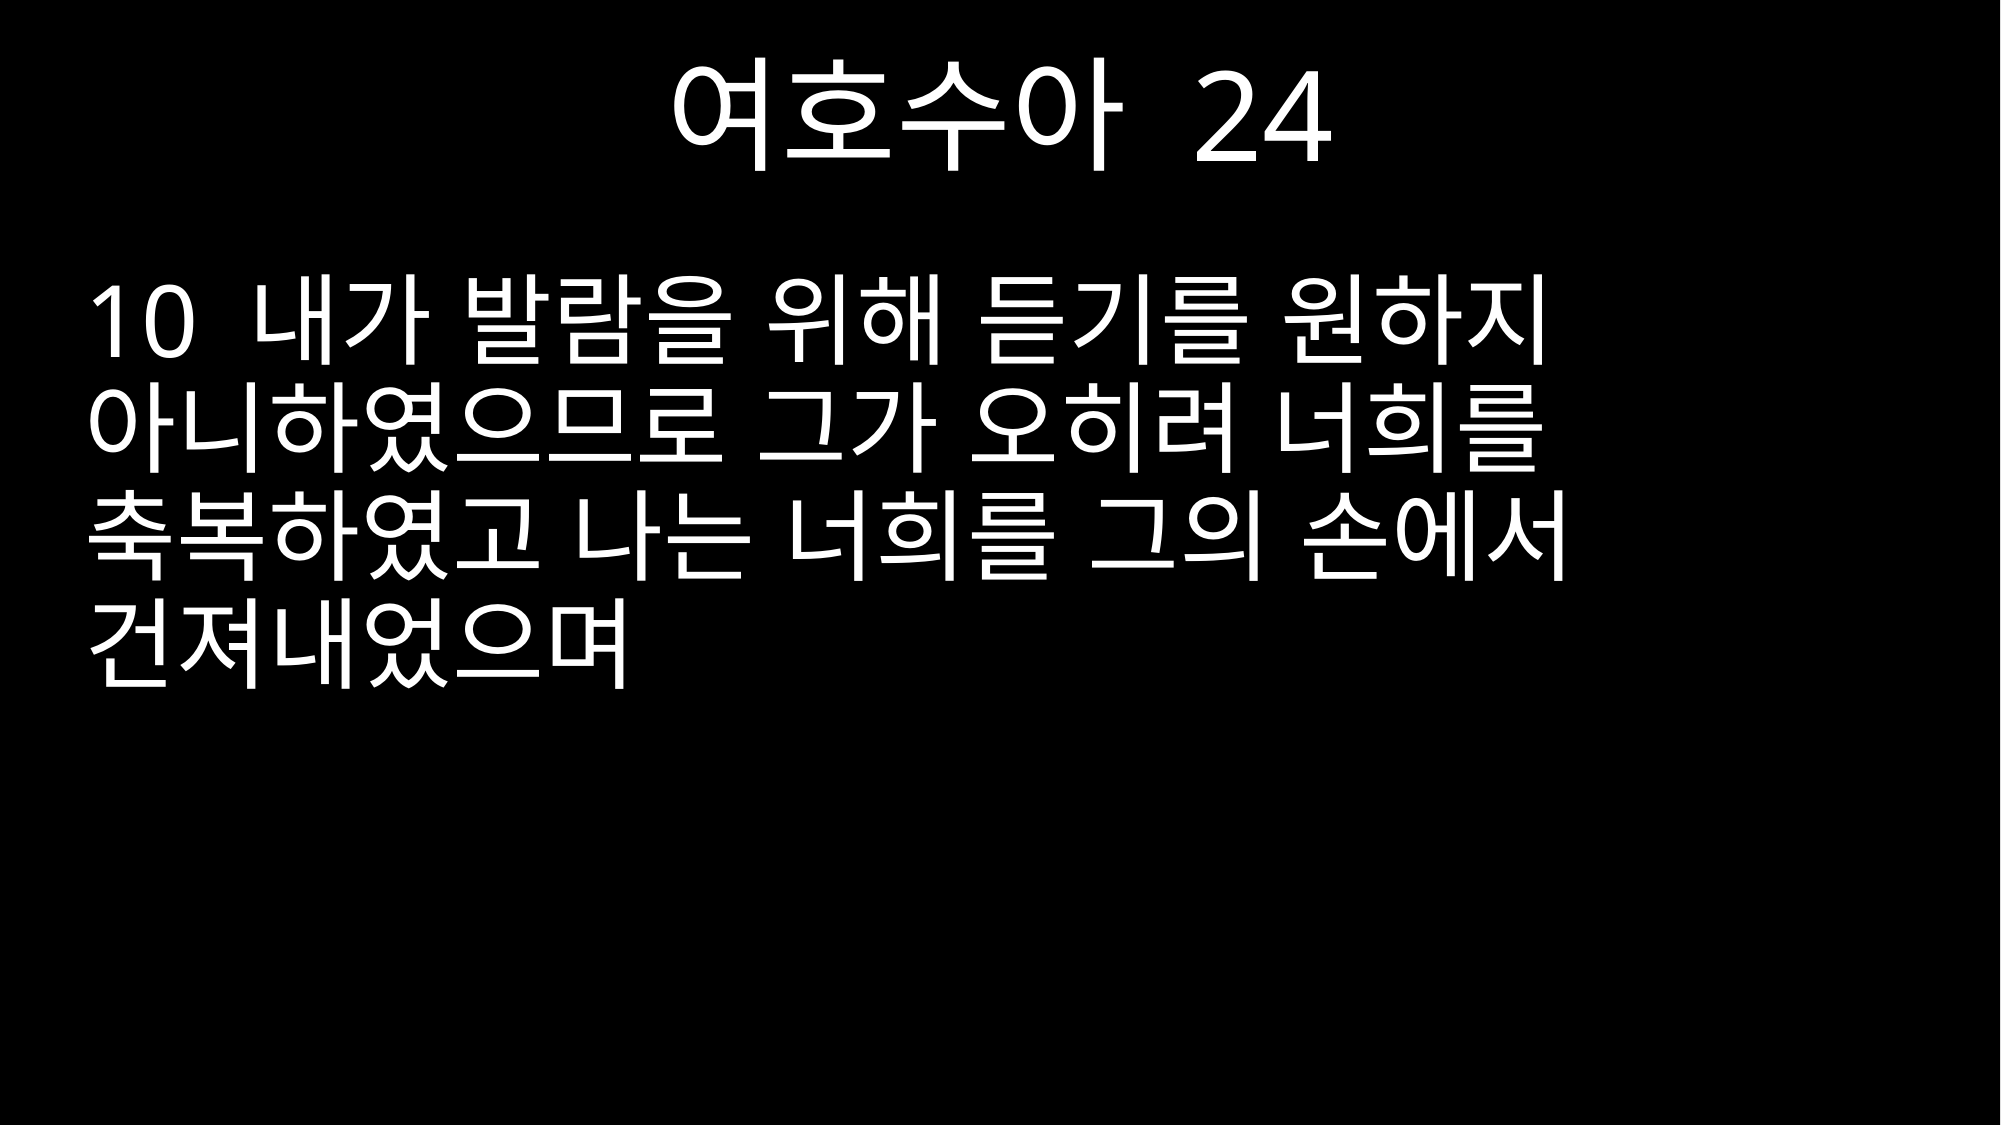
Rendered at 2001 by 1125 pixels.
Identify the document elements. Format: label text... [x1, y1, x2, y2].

list 10 내가 발람을 위해 듣기를 원하지 아니하였으므로 그가 오히려 너희를 축복하였고 나는 너희를 그의 손에서 건져내었으며 [69, 263, 1953, 423]
picture [0, 0, 2001, 1125]
footer 여호수아 24 [0, 32, 2000, 192]
